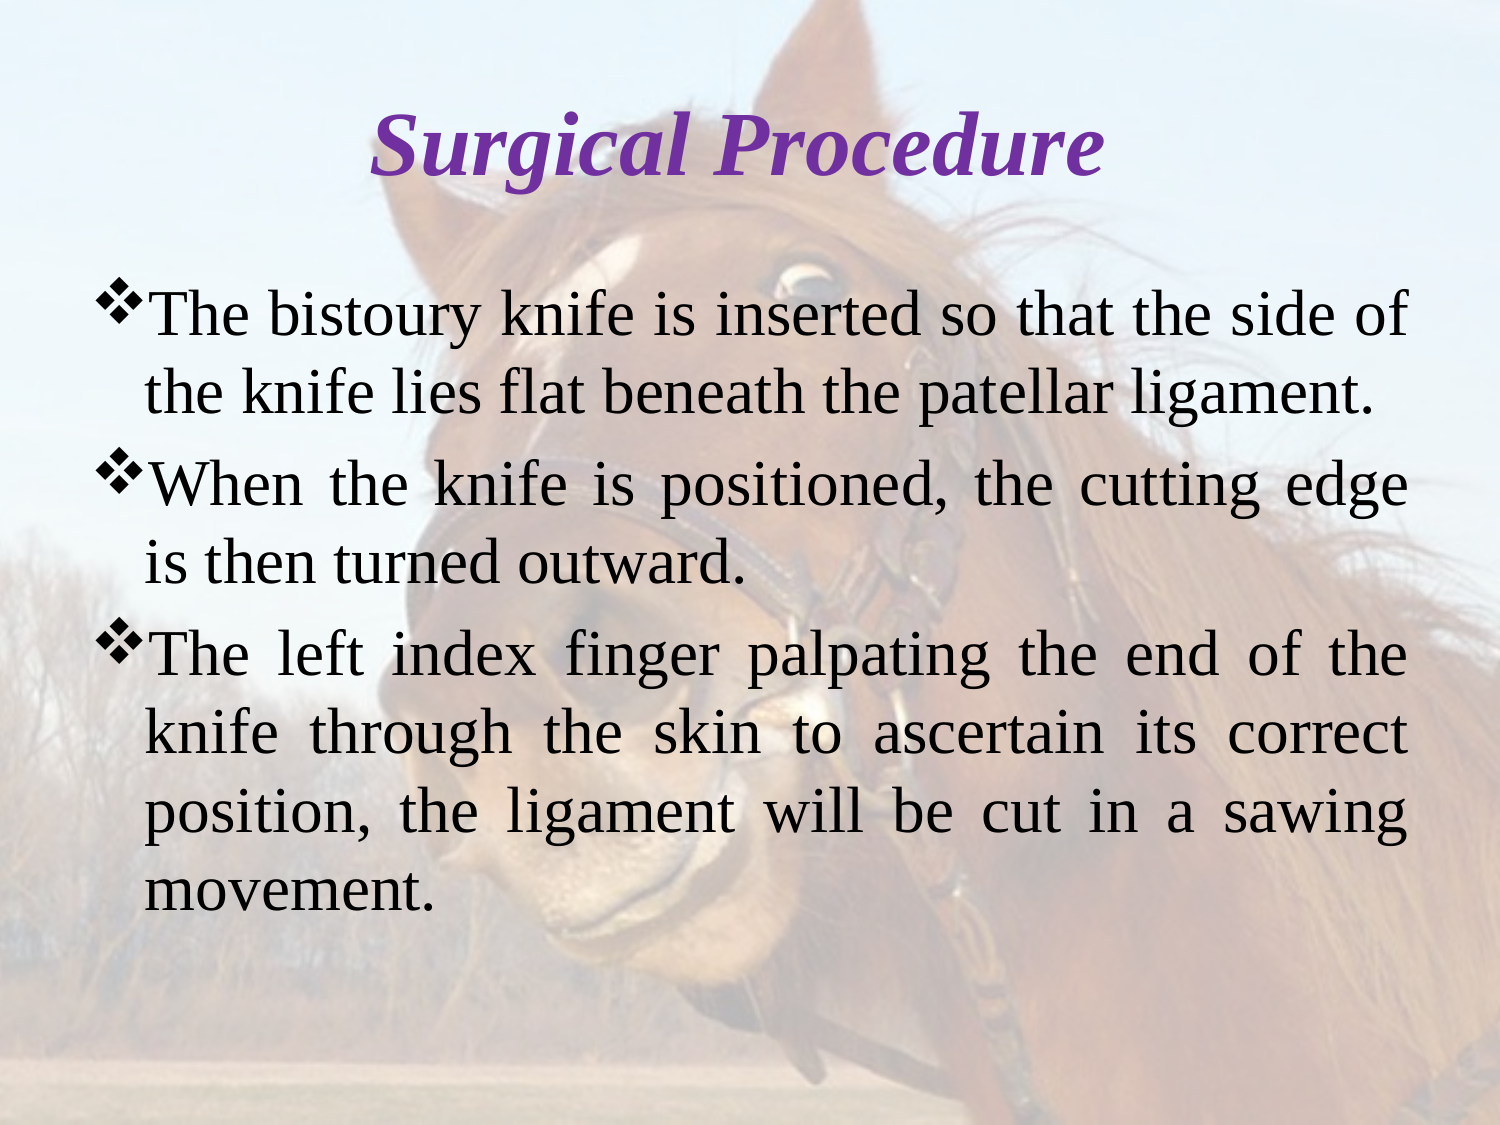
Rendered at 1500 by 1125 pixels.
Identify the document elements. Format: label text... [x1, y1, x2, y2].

list The bistoury knife is inserted so that the side of the knife lies flat beneath the patellar ligament. When the knife is positioned, the cutting edge is then turned outward. The left index finger palpating the end of the knife through the skin to ascertain its correct position, the ligament will be cut in a sawing movement. [75, 262, 1425, 1005]
title Surgical Procedure [75, 45, 1425, 233]
